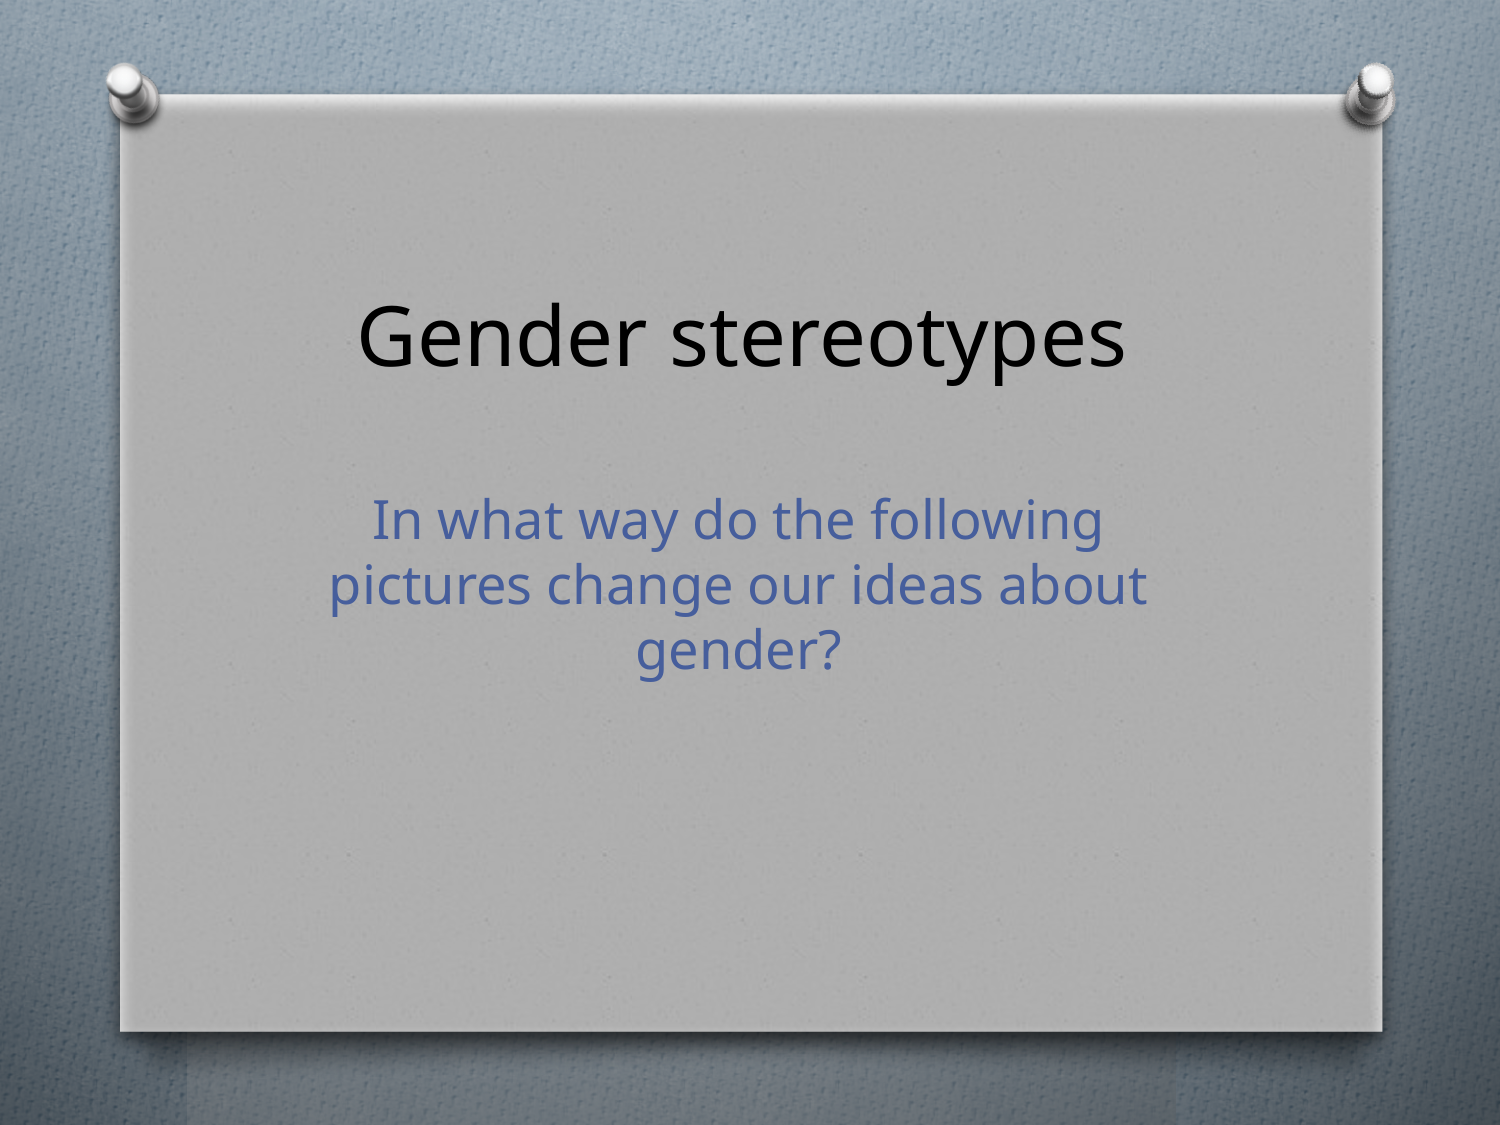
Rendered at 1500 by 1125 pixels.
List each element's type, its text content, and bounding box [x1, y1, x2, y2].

picture [75, 31, 197, 152]
text_box Gender stereotypes [247, 277, 1238, 390]
text_box In what way do the following pictures change our ideas about gender? [270, 413, 1208, 687]
picture [1317, 35, 1439, 156]
